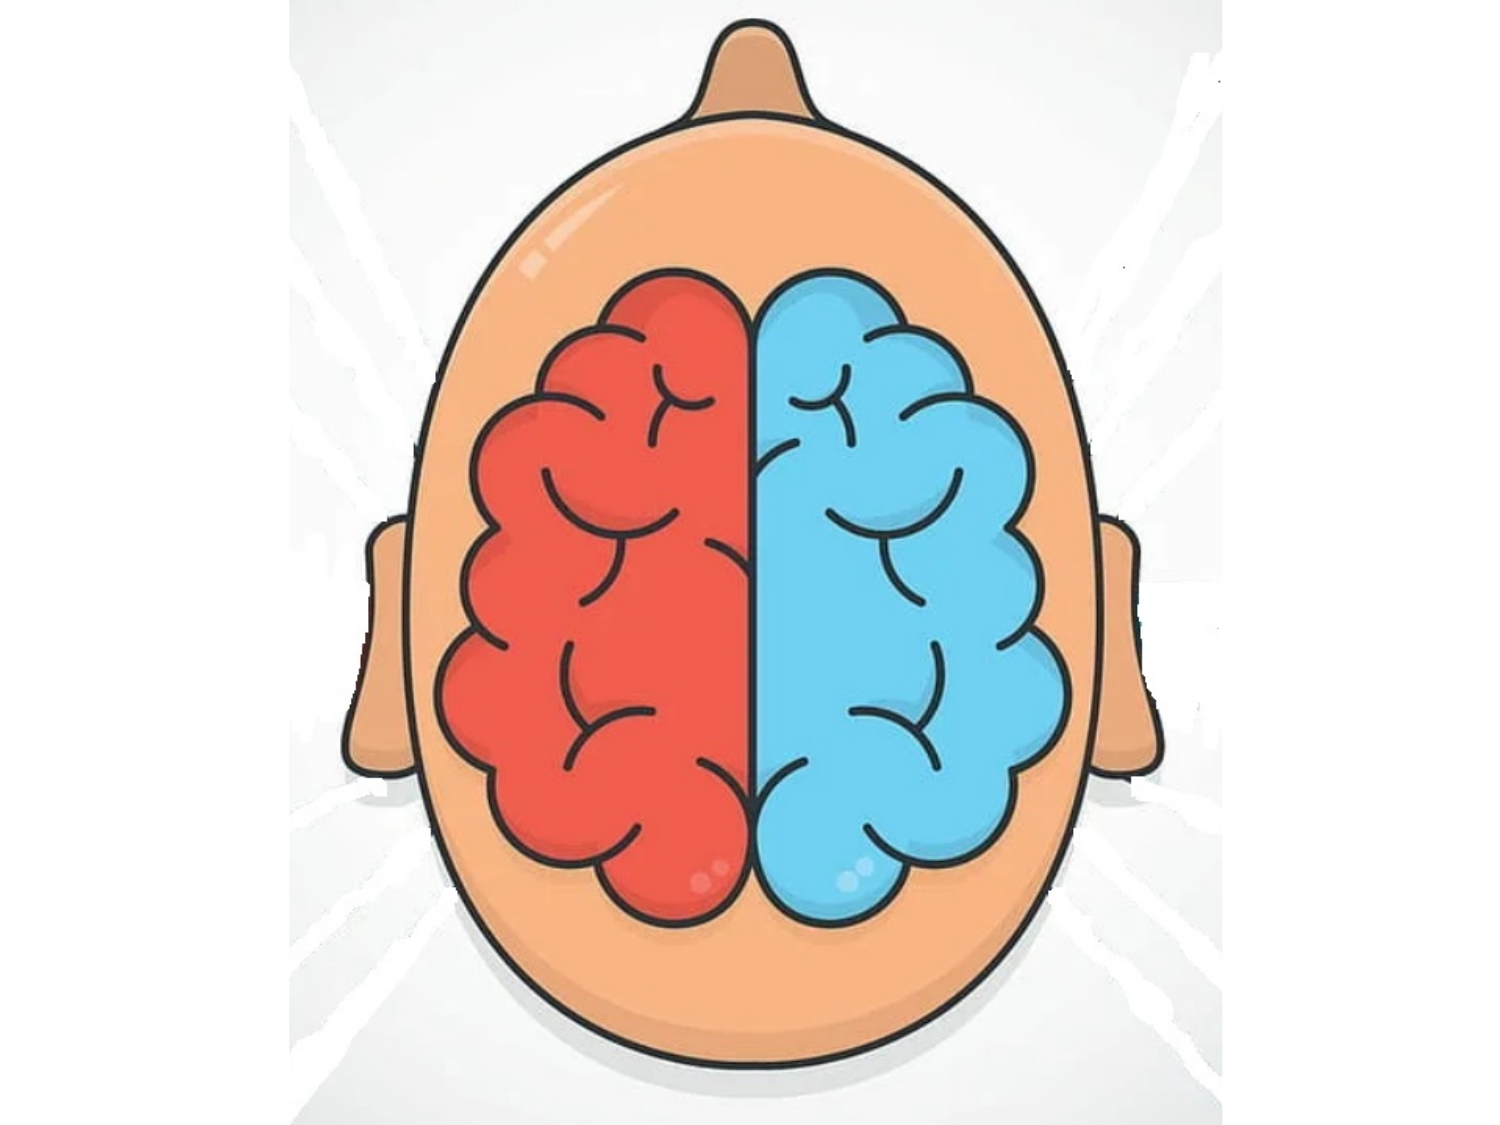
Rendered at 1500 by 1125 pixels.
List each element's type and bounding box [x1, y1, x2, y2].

picture [288, 0, 1223, 1125]
